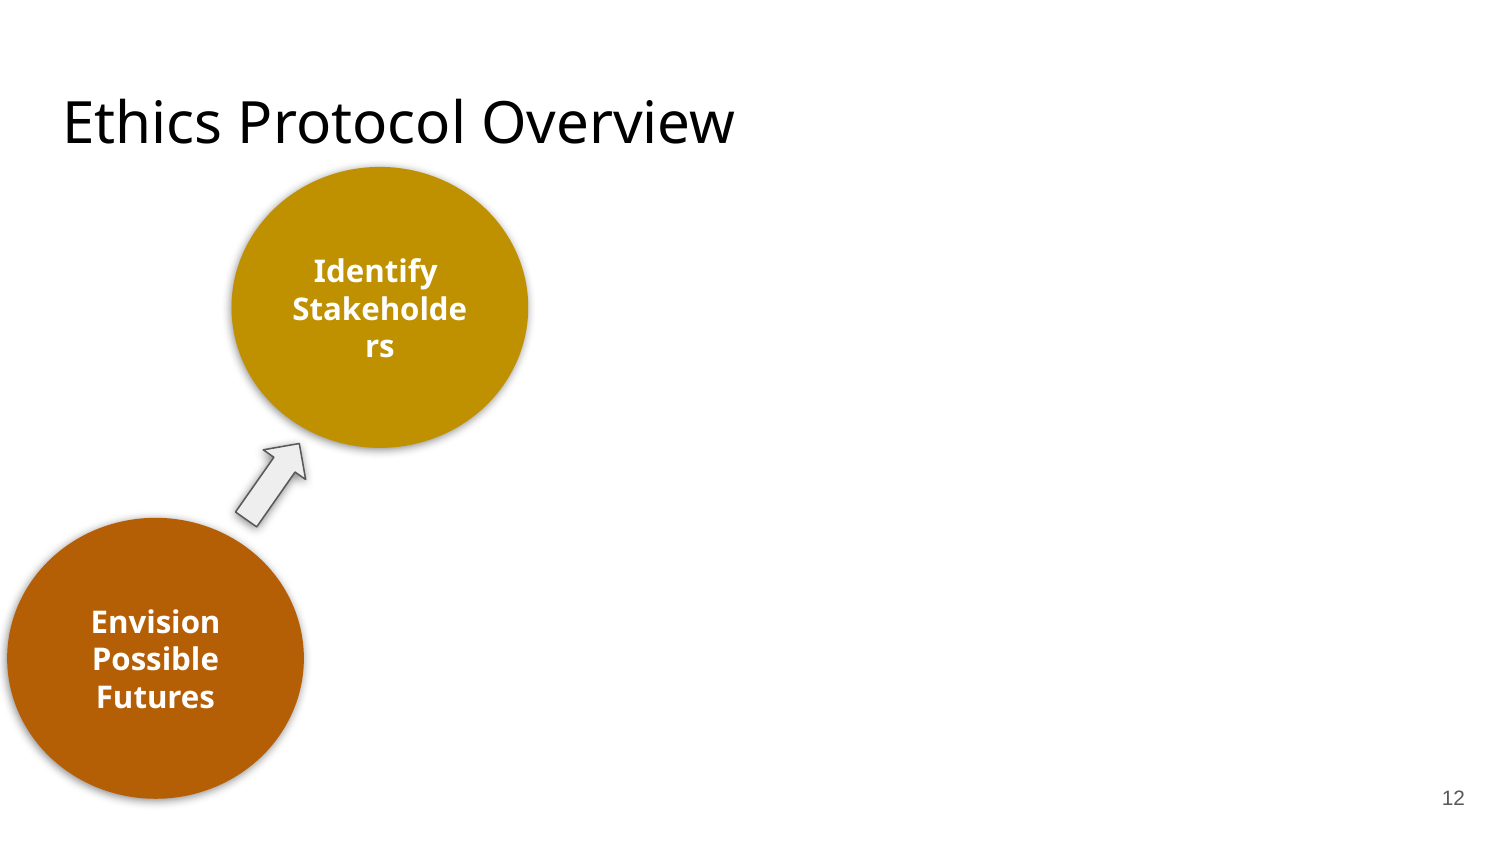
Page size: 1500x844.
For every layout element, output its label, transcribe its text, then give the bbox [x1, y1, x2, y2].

title Ethics Protocol Overview [51, 72, 1449, 167]
text_box [235, 443, 306, 527]
text_box Envision Possible Futures [7, 517, 304, 799]
slide_number 12 [1389, 764, 1480, 830]
text_box Identify Stakeholders [231, 166, 529, 448]
